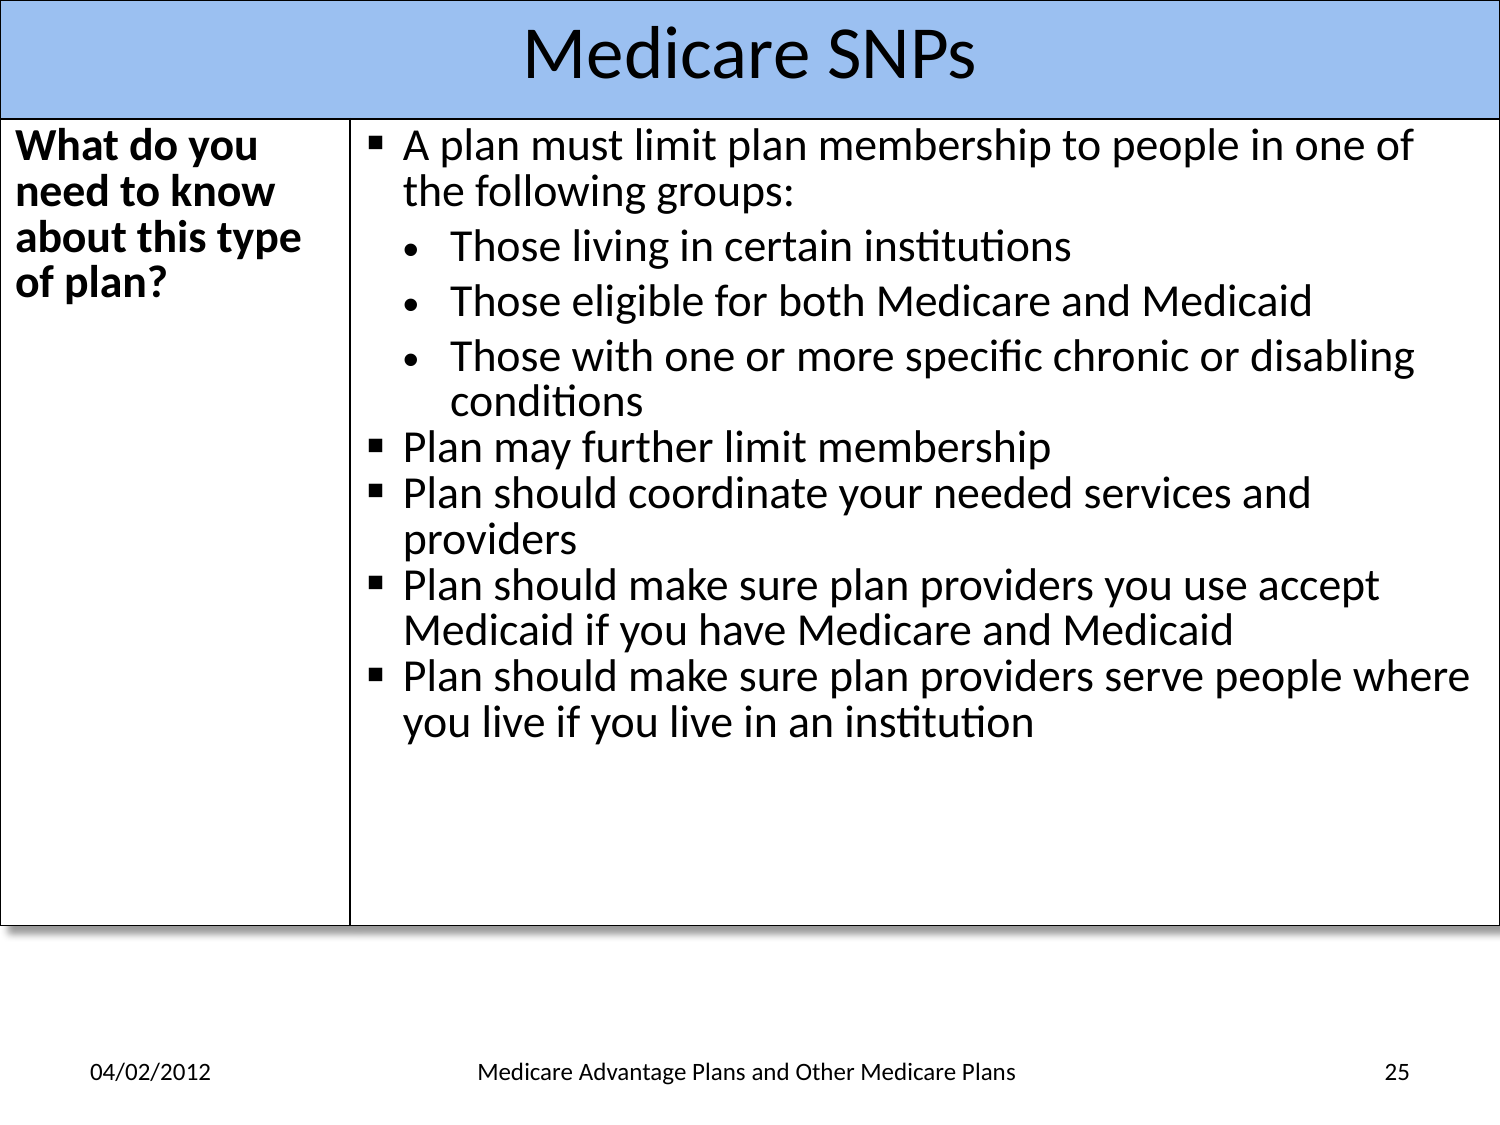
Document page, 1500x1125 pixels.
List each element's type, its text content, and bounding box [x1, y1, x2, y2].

picture [0, 926, 1500, 1125]
table_header Medicare SNPs [1, 1, 1499, 118]
table_cell A plan must limit plan membership to people in one of the following groups: Those living in certain institutions Those eligible for both Medicare and Medicaid Those with one or more specific chronic or disabling conditions Plan may further limit membership Plan should coordinate your needed services and providers Plan should make sure plan providers you use accept Medicaid if you have Medicare and Medicaid Plan should make sure plan providers serve people where you live if you live in an institution [351, 120, 1499, 925]
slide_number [75, 1040, 425, 1100]
footer Medicare Advantage Plans and Other Medicare Plans [450, 1040, 1050, 1100]
table_cell What do you need to know about this type of plan? [1, 120, 349, 925]
slide_number 25 [1074, 1040, 1425, 1100]
